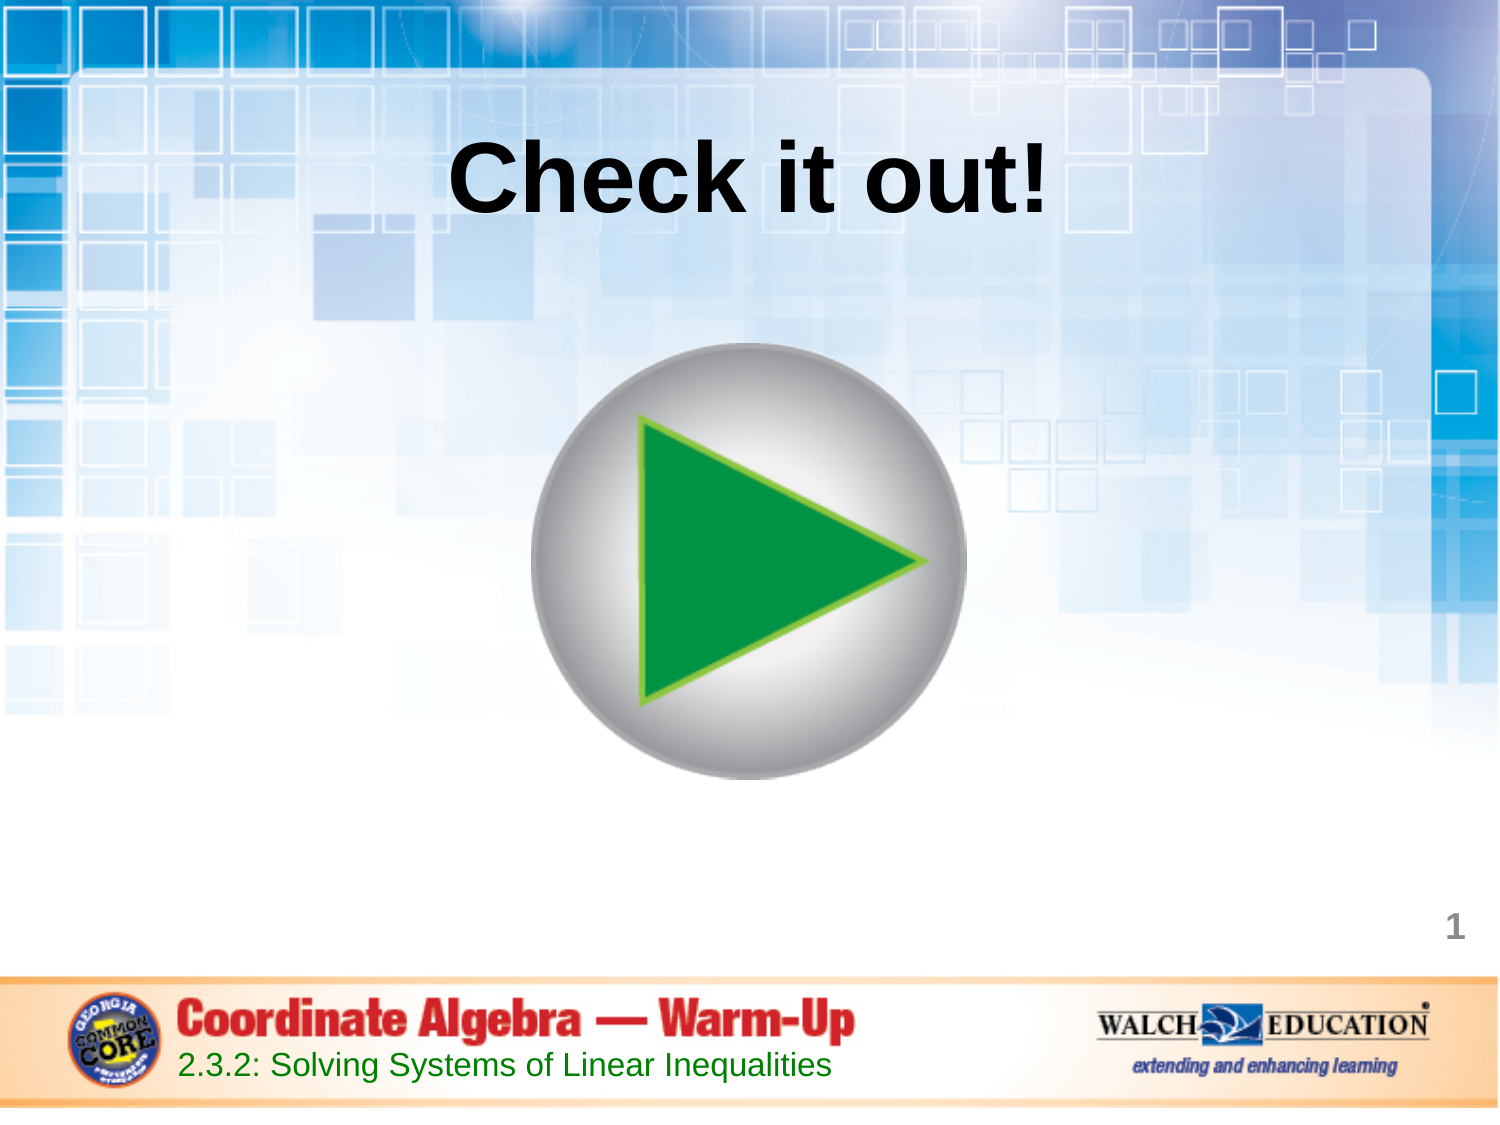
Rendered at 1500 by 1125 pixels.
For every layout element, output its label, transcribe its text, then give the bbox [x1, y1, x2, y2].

subtitle Check it out! [105, 105, 1394, 925]
list 2.3.2: Solving Systems of Linear Inequalities [162, 1036, 1070, 1080]
picture [0, 0, 1500, 1108]
slide_number 1 [1361, 901, 1481, 949]
